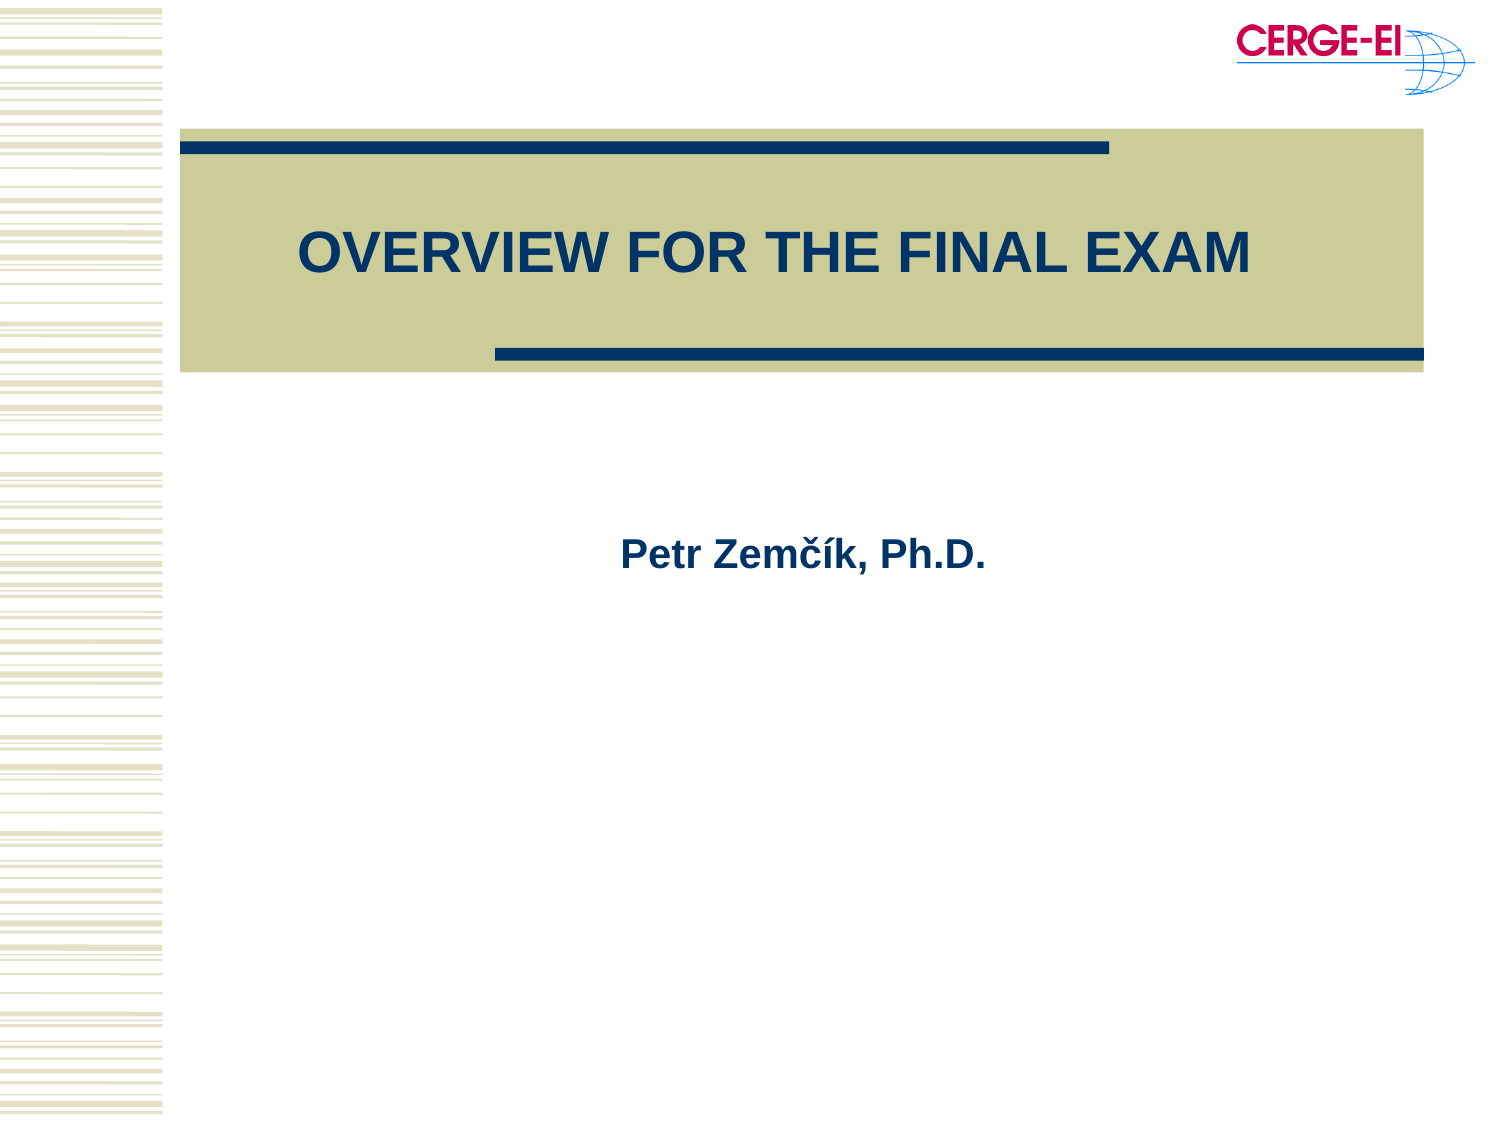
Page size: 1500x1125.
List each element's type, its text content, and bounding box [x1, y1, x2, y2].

picture [1237, 24, 1475, 95]
title OVERVIEW FOR THE FINAL EXAM [99, 96, 1451, 413]
subtitle Petr Zemčík, Ph.D. [256, 524, 1351, 788]
